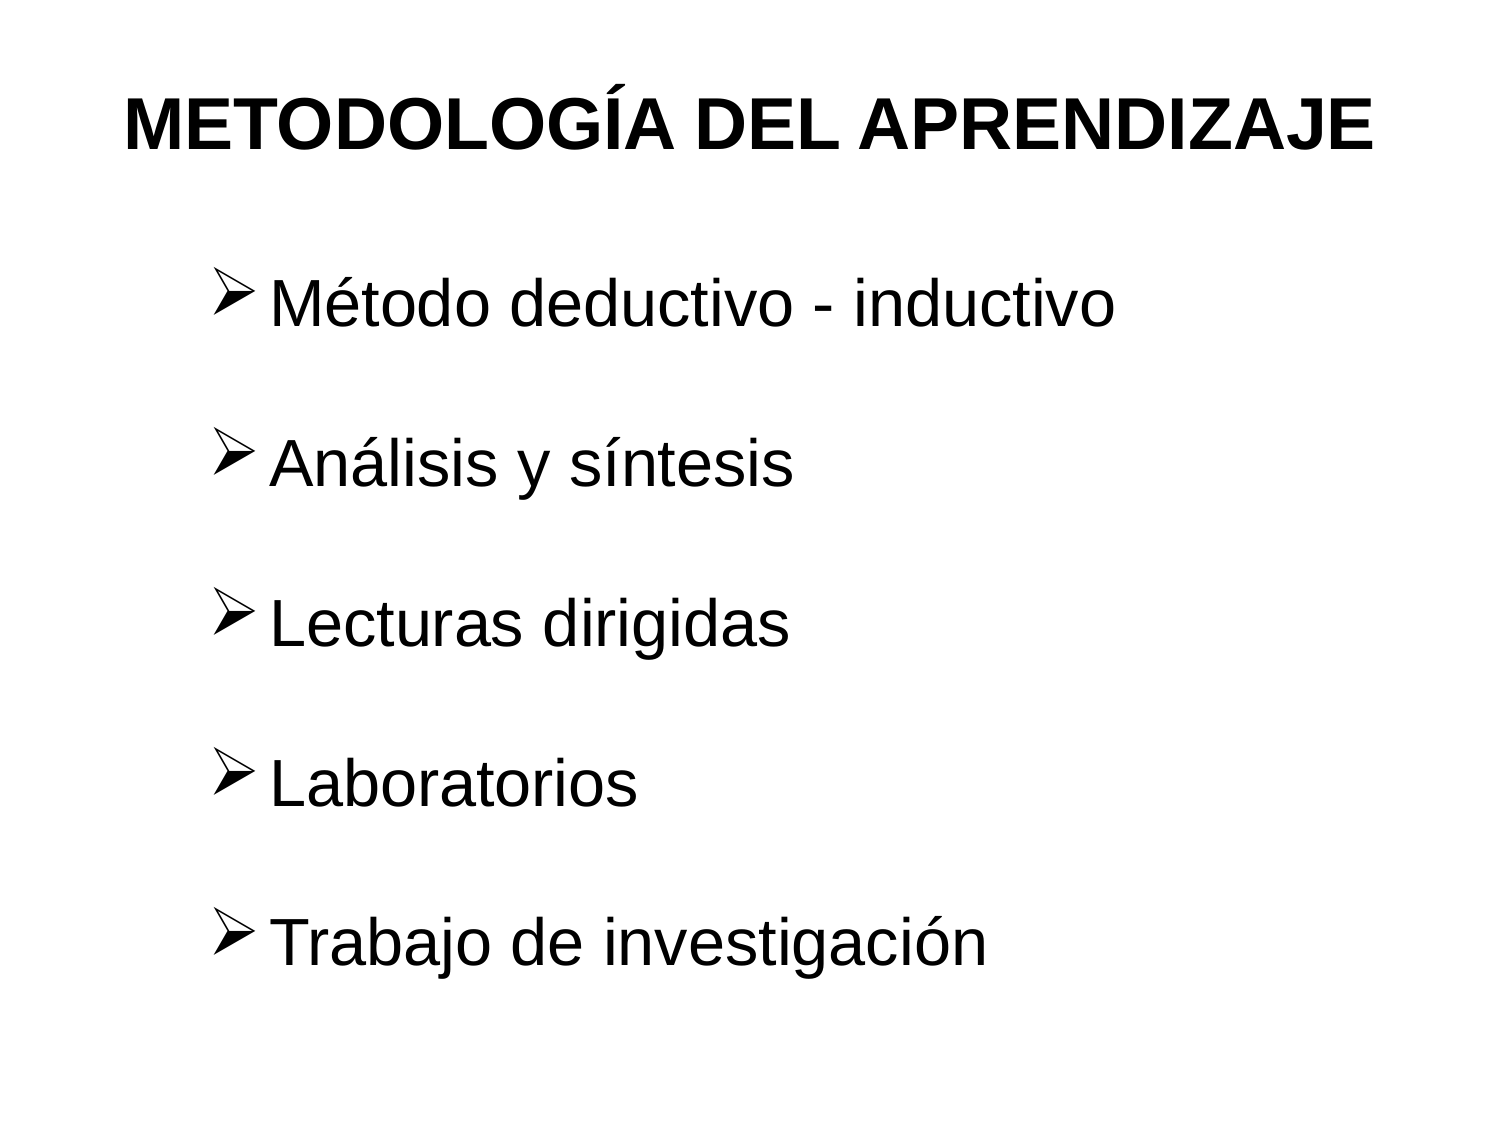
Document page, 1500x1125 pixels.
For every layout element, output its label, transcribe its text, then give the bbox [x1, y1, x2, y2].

text_box Método deductivo - inductivo Análisis y síntesis Lecturas dirigidas Laboratorios Trabajo de investigación [135, 252, 1435, 987]
title METODOLOGÍA DEL APRENDIZAJE [75, 68, 1425, 173]
